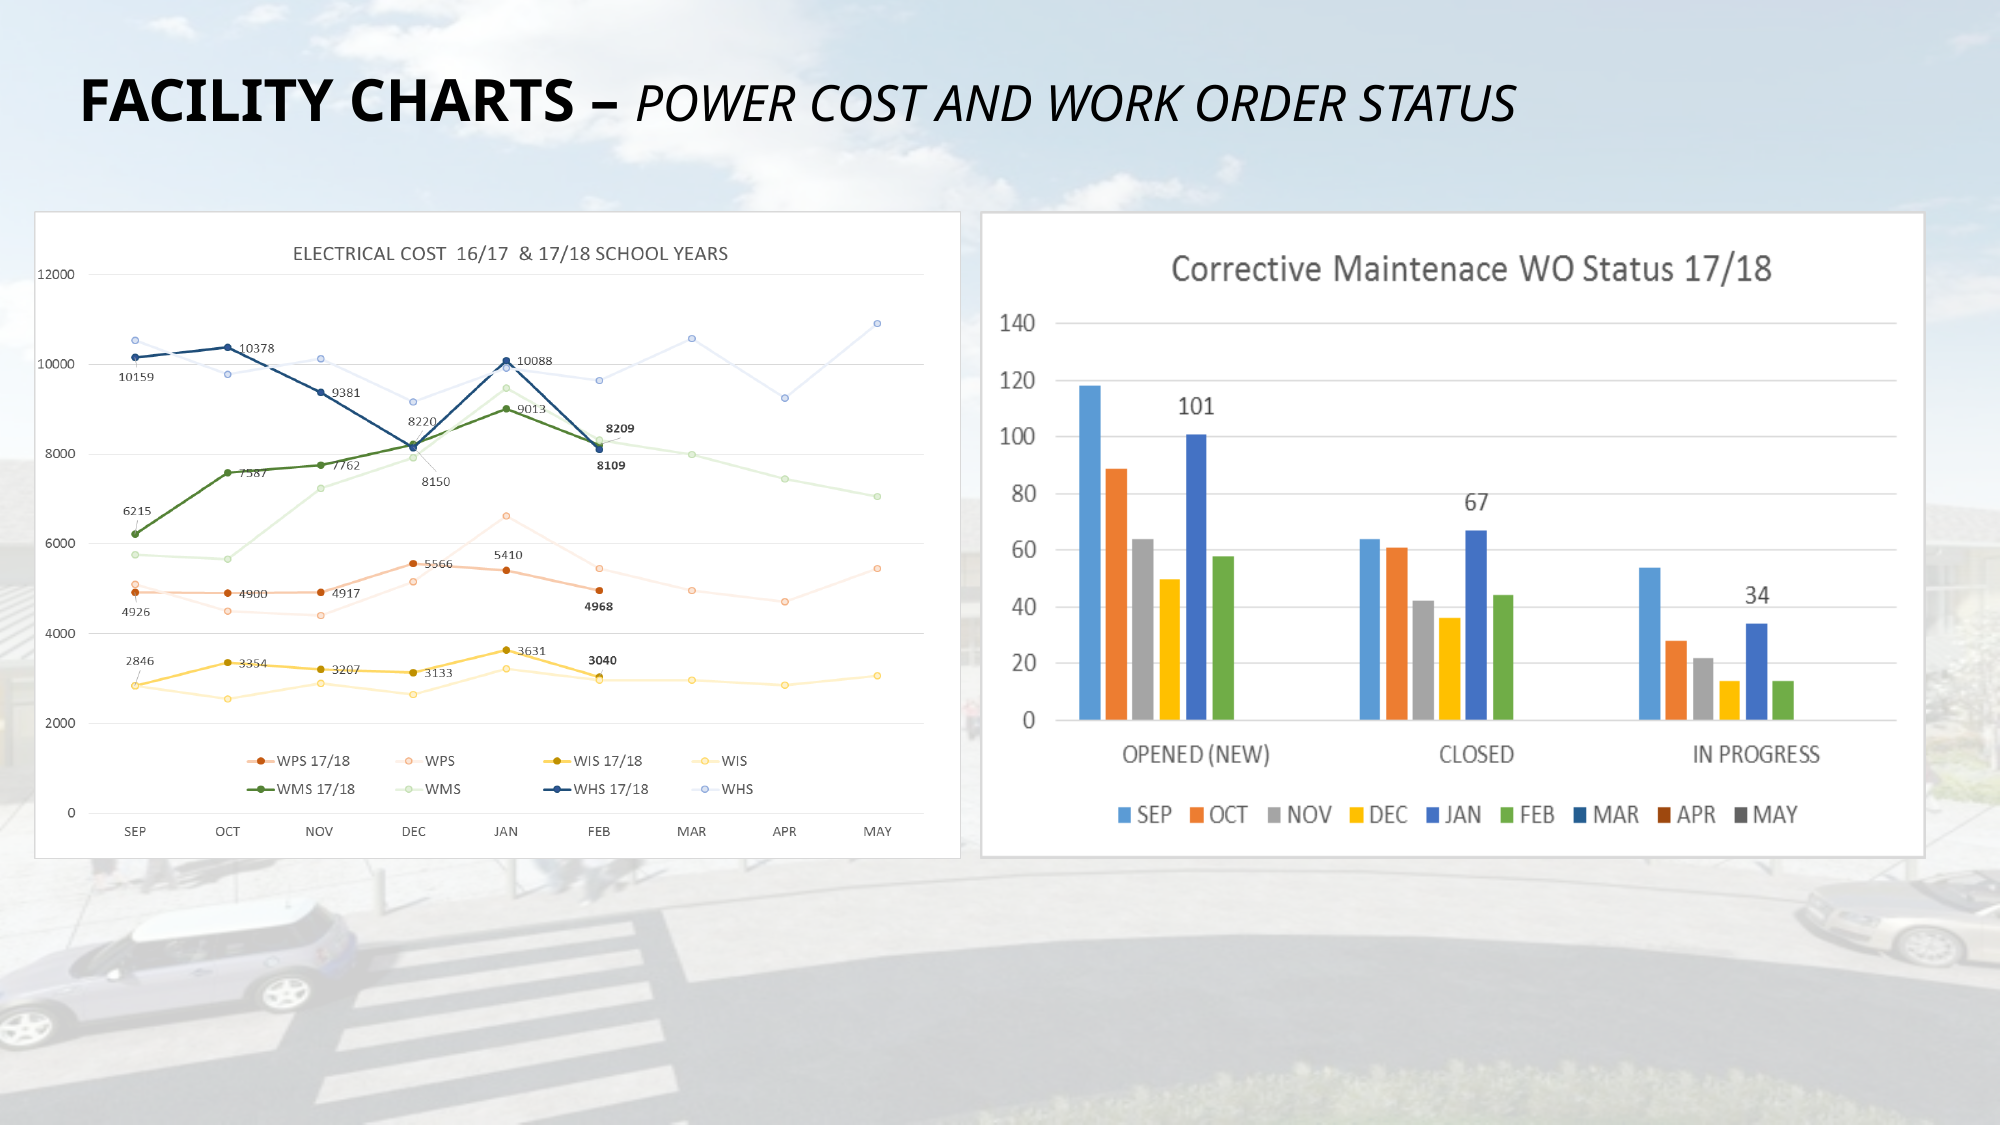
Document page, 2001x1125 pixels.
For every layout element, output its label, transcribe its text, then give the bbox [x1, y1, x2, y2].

title FACILITY CHARTS – POWER COST AND WORK ORDER STATUS [63, 51, 1789, 155]
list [980, 211, 1926, 859]
picture [34, 211, 961, 859]
